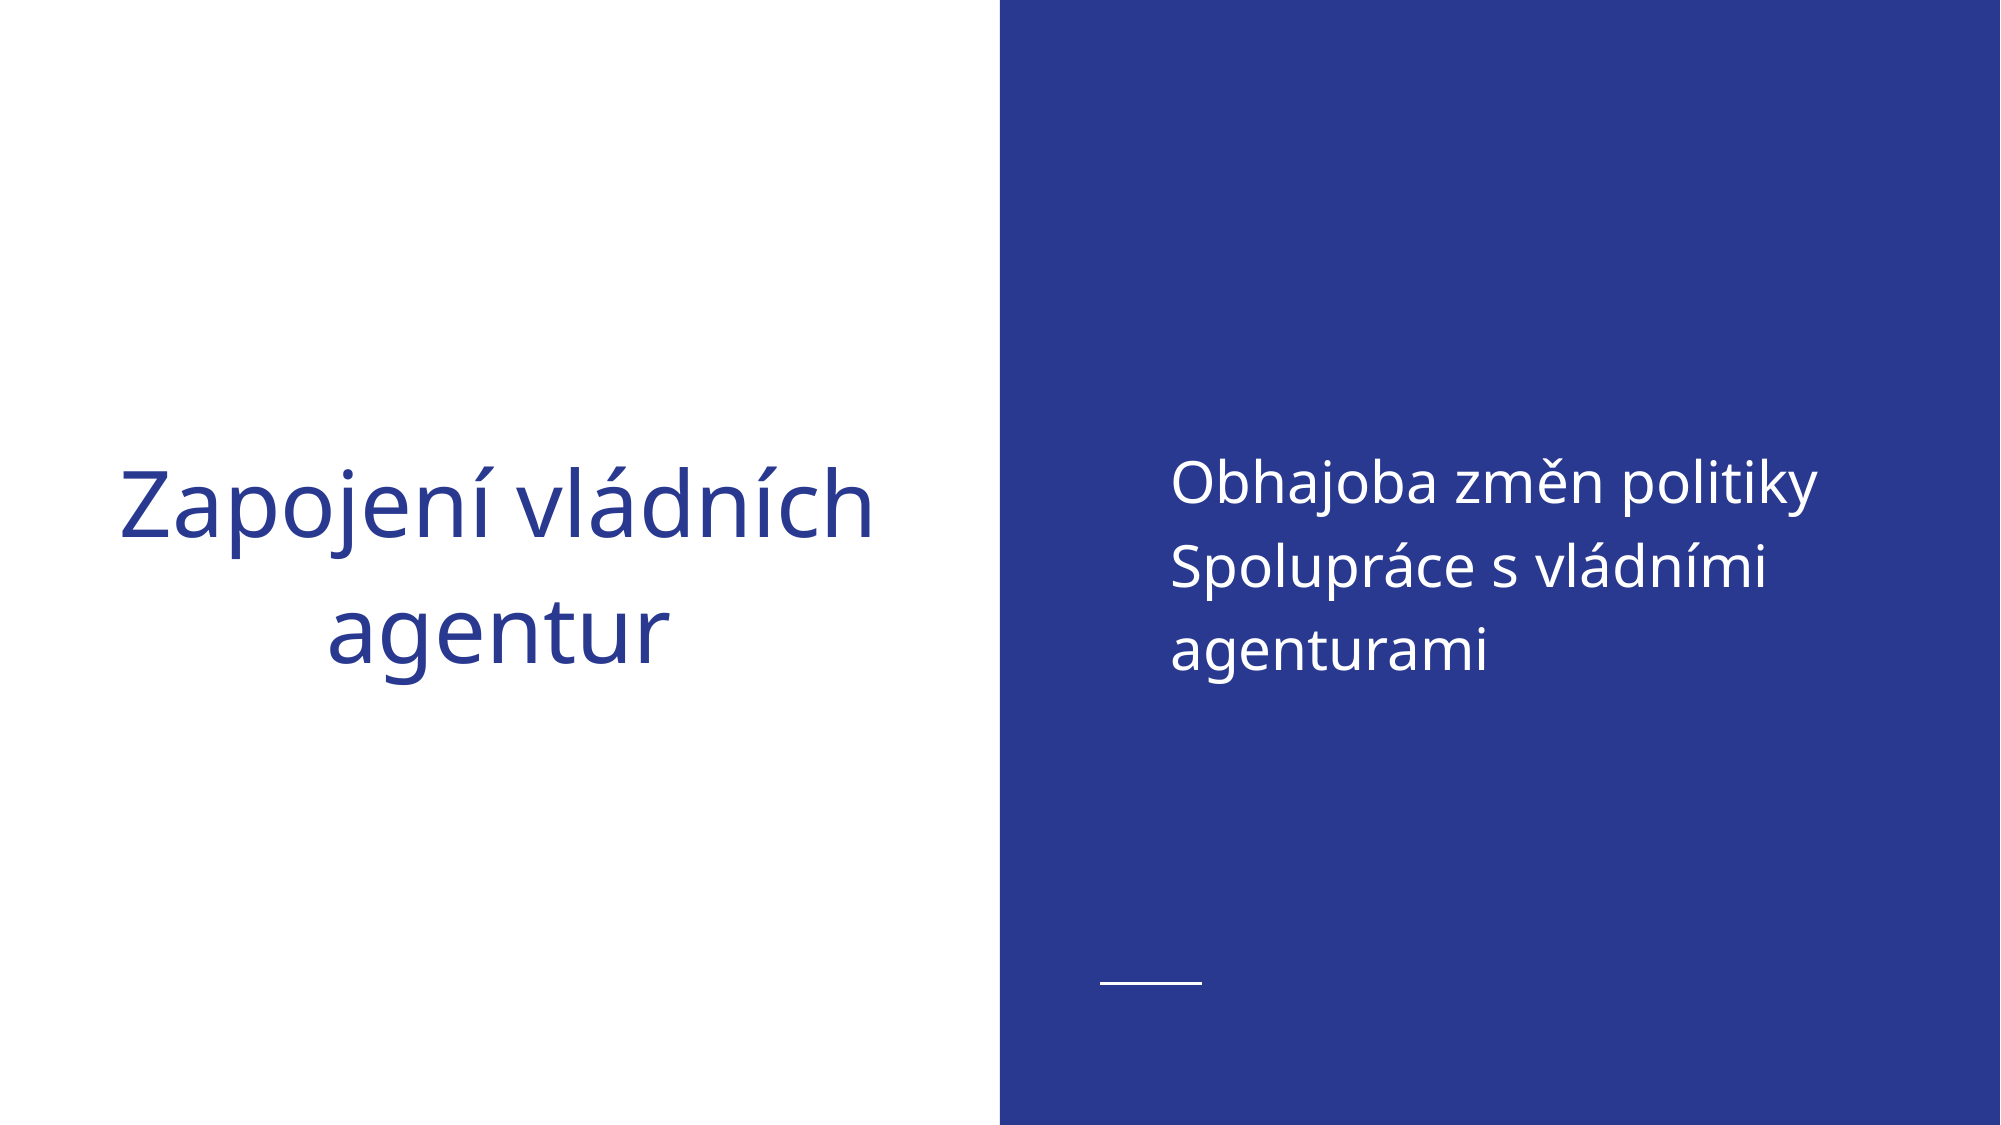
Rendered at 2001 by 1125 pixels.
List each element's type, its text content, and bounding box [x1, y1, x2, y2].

title Zapojení vládních agentur [56, 427, 942, 698]
list Obhajoba změn politiky Spolupráce s vládními agenturami [1080, 158, 1920, 967]
